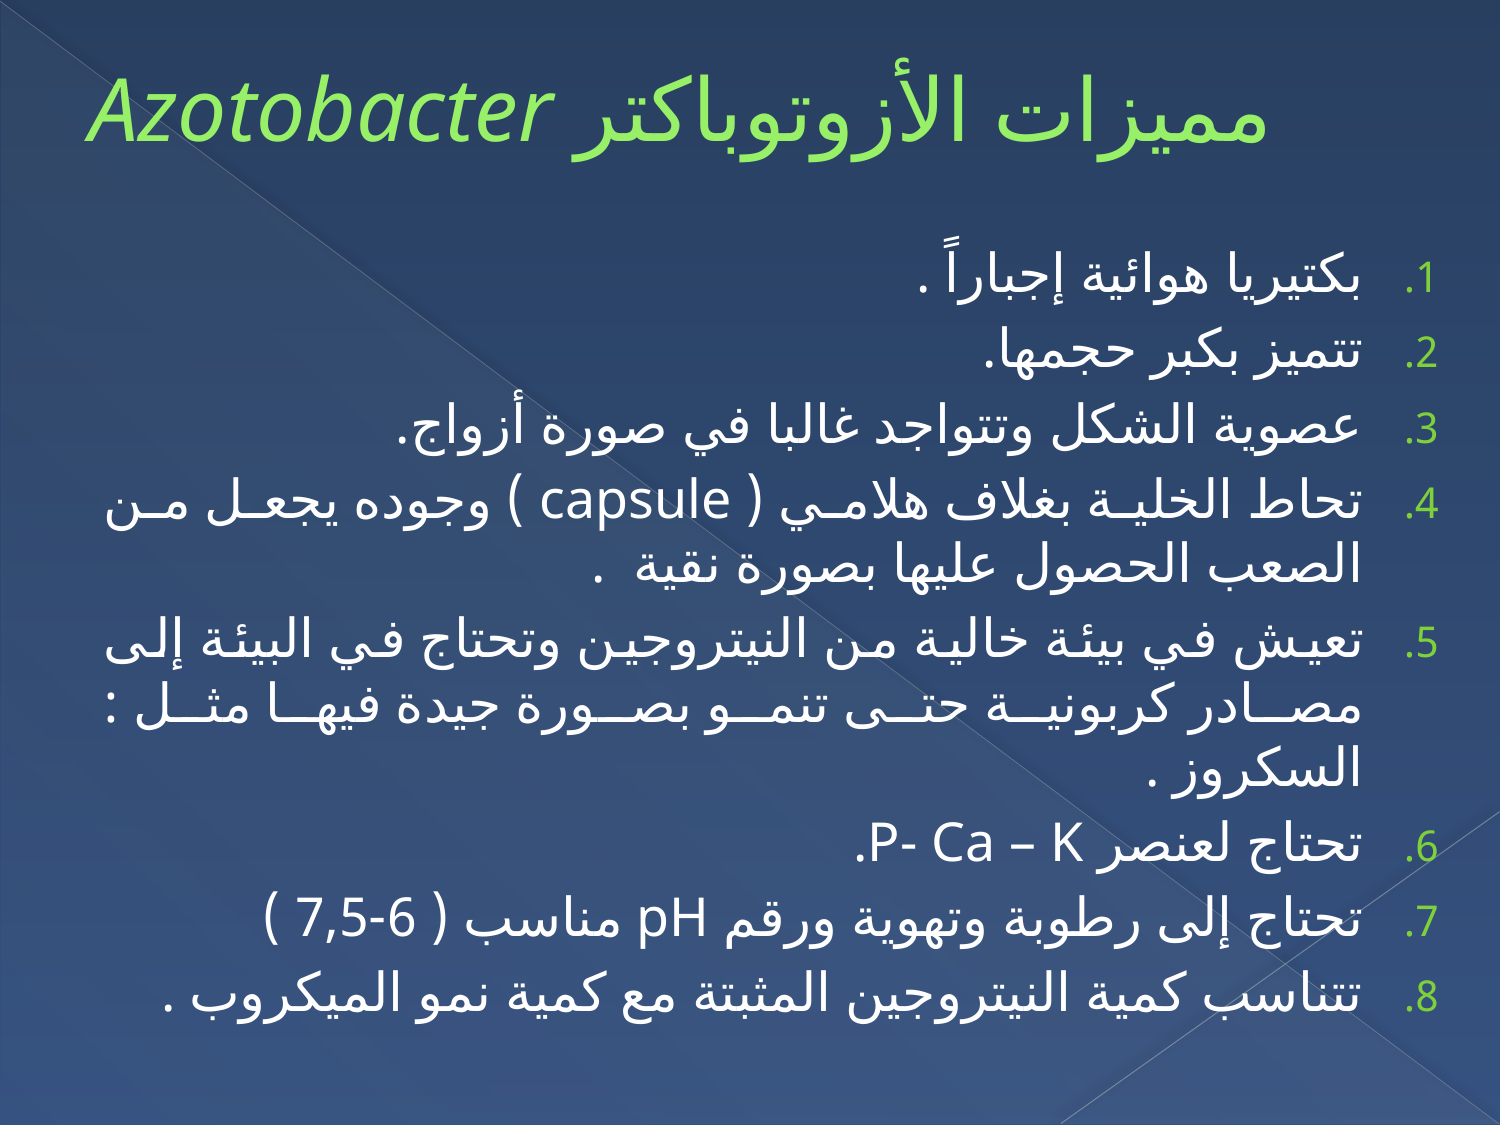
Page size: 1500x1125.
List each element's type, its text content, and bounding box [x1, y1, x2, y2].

title مميزات الأزوتوباكتر Azotobacter [75, 43, 1425, 274]
list بكتيريا هوائية إجباراً . تتميز بكبر حجمها. عصوية الشكل وتتواجد غالبا في صورة أزواج. تحاط الخلية بغلاف هلامي ( capsule ) وجوده يجعل من الصعب الحصول عليها بصورة نقية . تعيش في بيئة خالية من النيتروجين وتحتاج في البيئة إلى مصادر كربونية حتى تنمو بصورة جيدة فيها مثل : السكروز . تحتاج لعنصر P- Ca – K. تحتاج إلى رطوبة وتهوية ورقم pH مناسب ( 6-7,5 ) تتناسب كمية النيتروجين المثبتة مع كمية نمو الميكروب . [88, 231, 1449, 1036]
